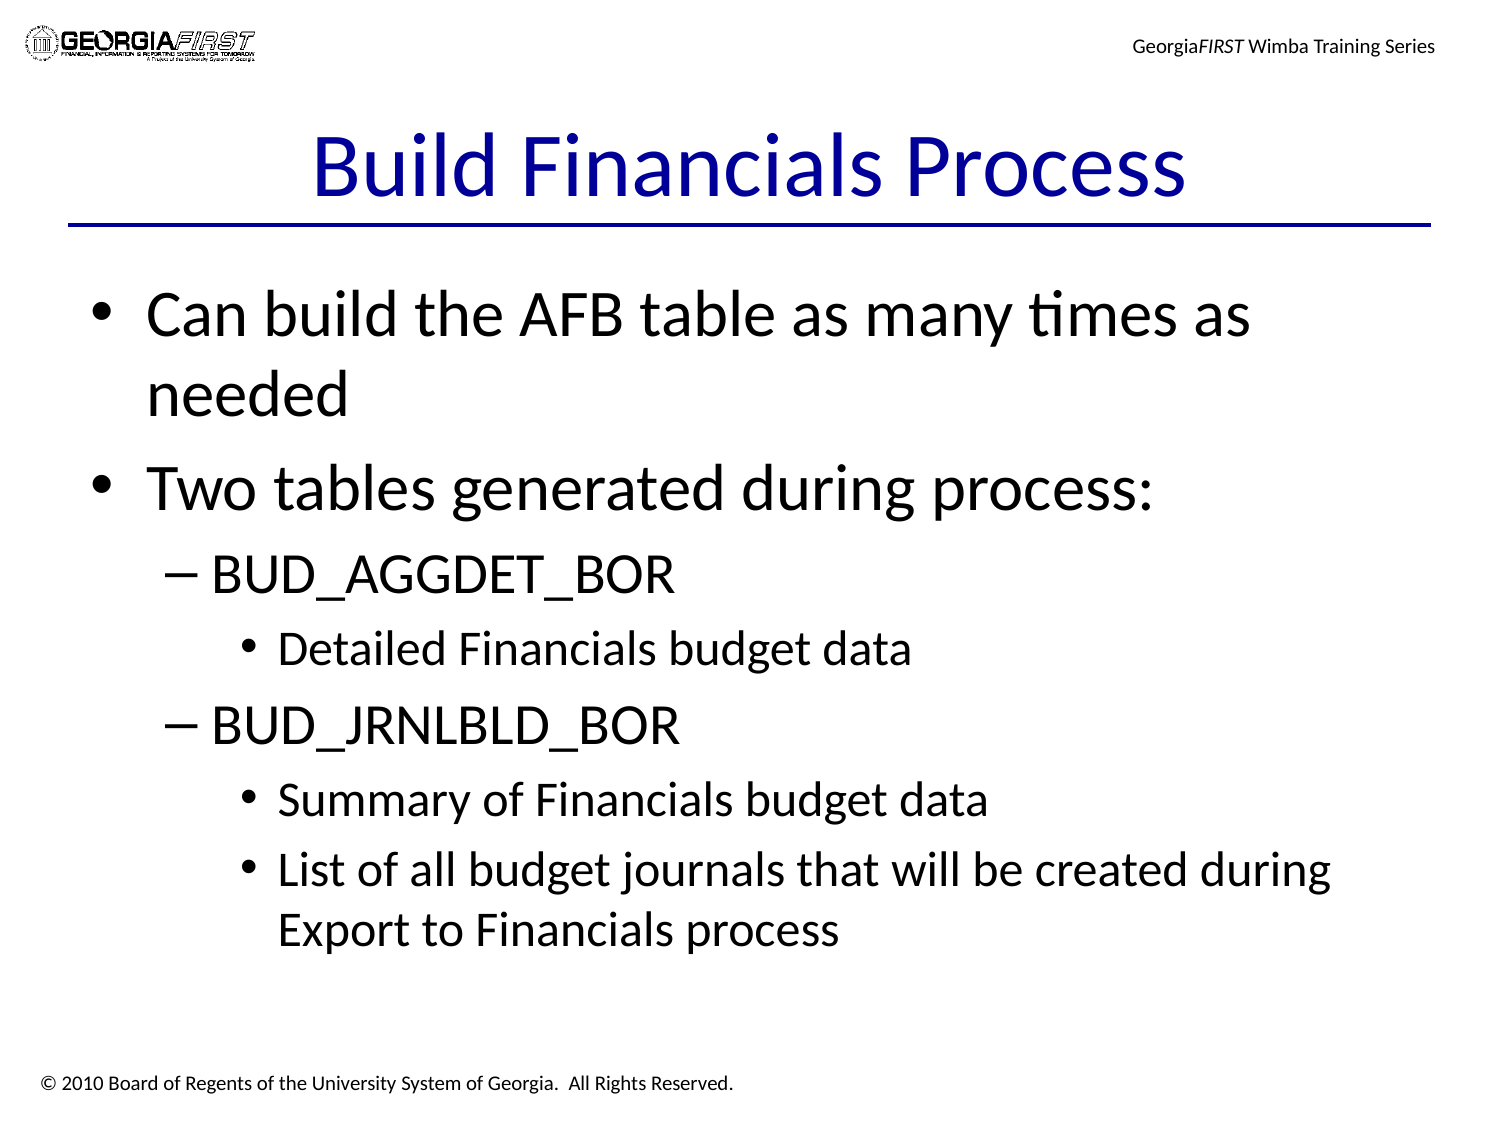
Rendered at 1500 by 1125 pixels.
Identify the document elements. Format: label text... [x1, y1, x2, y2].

list Can build the AFB table as many times as needed Two tables generated during process: BUD_AGGDET_BOR Detailed Financials budget data BUD_JRNLBLD_BOR Summary of Financials budget data List of all budget journals that will be created during Export to Financials process [75, 262, 1425, 1005]
title Build Financials Process [75, 87, 1425, 233]
picture [24, 24, 255, 63]
